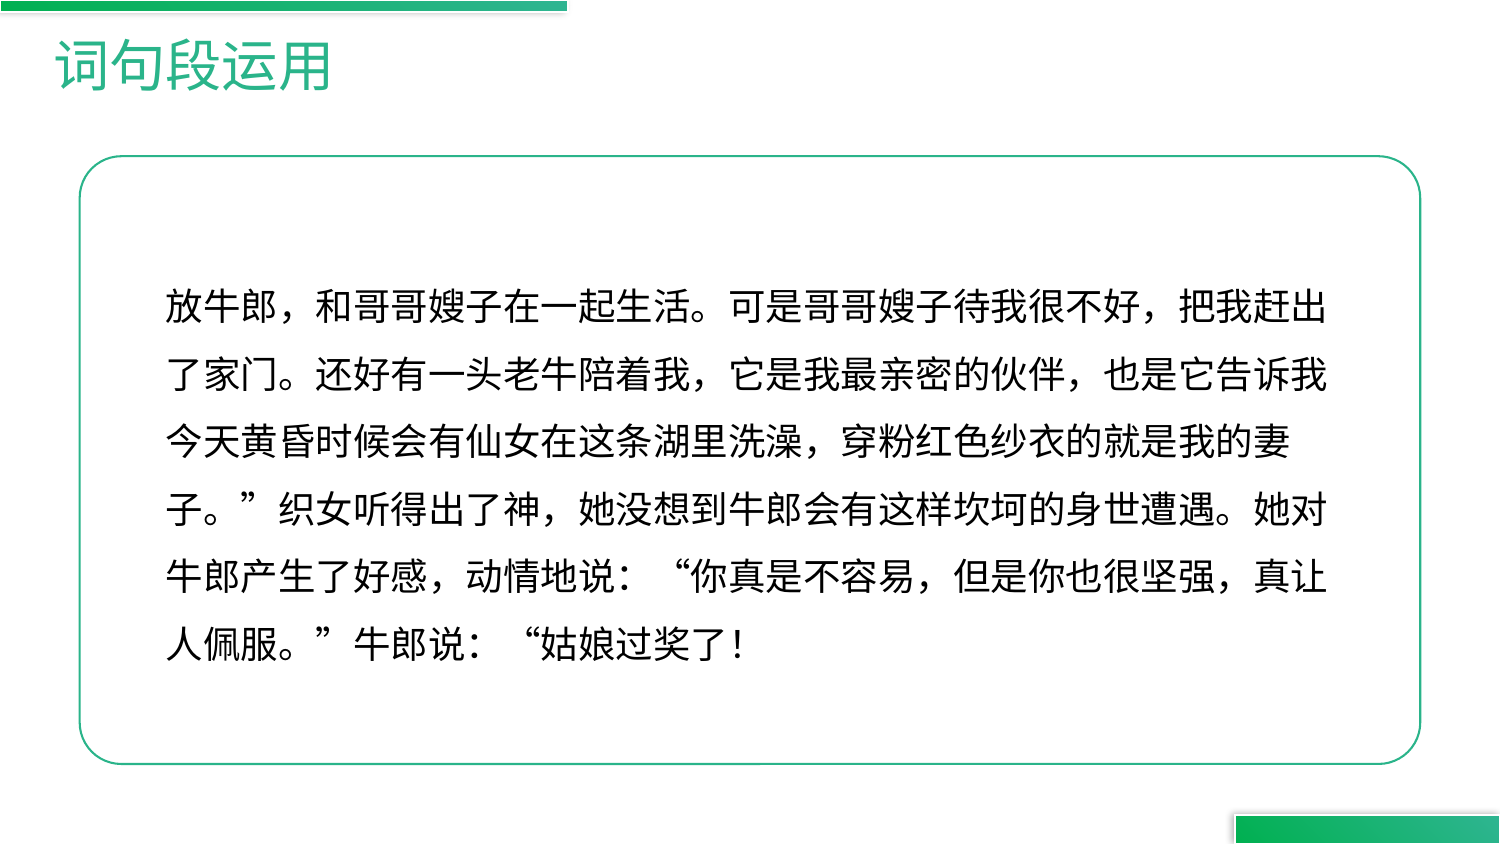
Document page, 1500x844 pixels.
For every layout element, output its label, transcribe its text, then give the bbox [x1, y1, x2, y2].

list 词句段运用 [41, 32, 382, 94]
text_box 放牛郎，和哥哥嫂子在一起生活。可是哥哥嫂子待我很不好，把我赶出了家门。还好有一头老牛陪着我，它是我最亲密的伙伴，也是它告诉我今天黄昏时候会有仙女在这条湖里洗澡，穿粉红色纱衣的就是我的妻子。”织女听得出了神，她没想到牛郎会有这样坎坷的身世遭遇。她对牛郎产生了好感，动情地说：“你真是不容易，但是你也很坚强，真让人佩服。”牛郎说：“姑娘过奖了！ [154, 255, 1346, 672]
